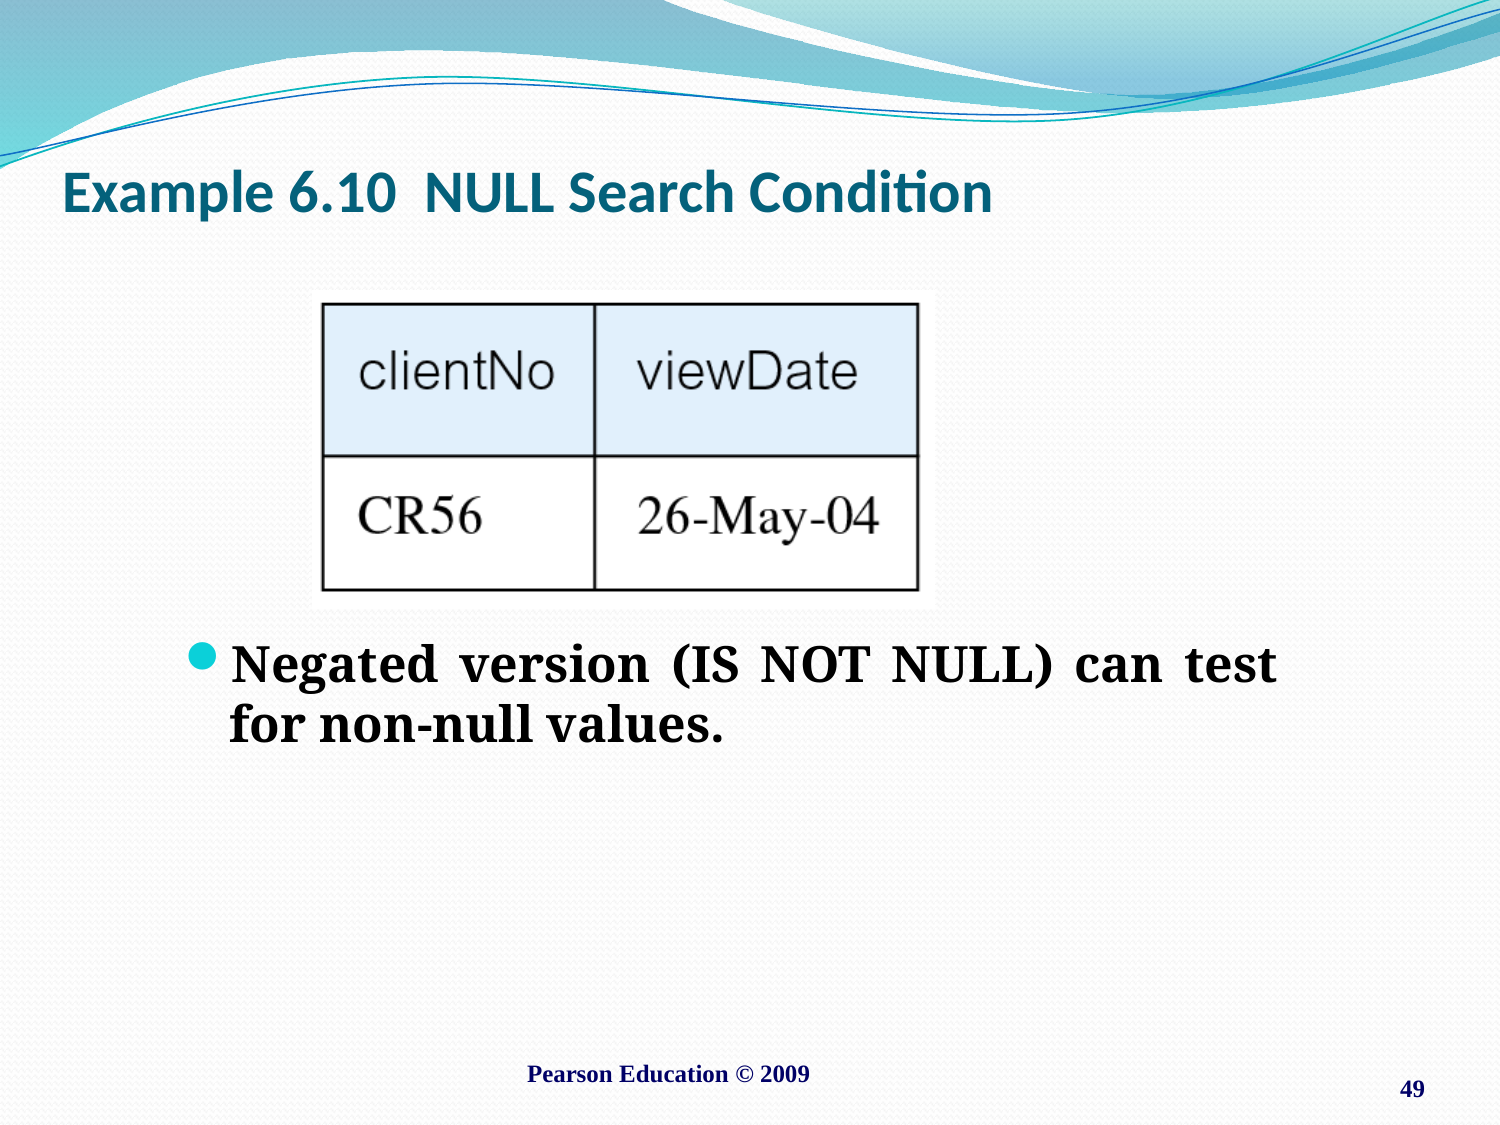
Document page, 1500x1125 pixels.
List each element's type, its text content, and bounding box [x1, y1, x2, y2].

title Example 6.10 NULL Search Condition [62, 43, 1338, 225]
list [312, 290, 935, 610]
list Negated version (IS NOT NULL) can test for non-null values. [169, 275, 1294, 847]
slide_number 49 [1299, 1042, 1425, 1103]
text_box Pearson Education © 2009 [512, 1050, 1038, 1095]
